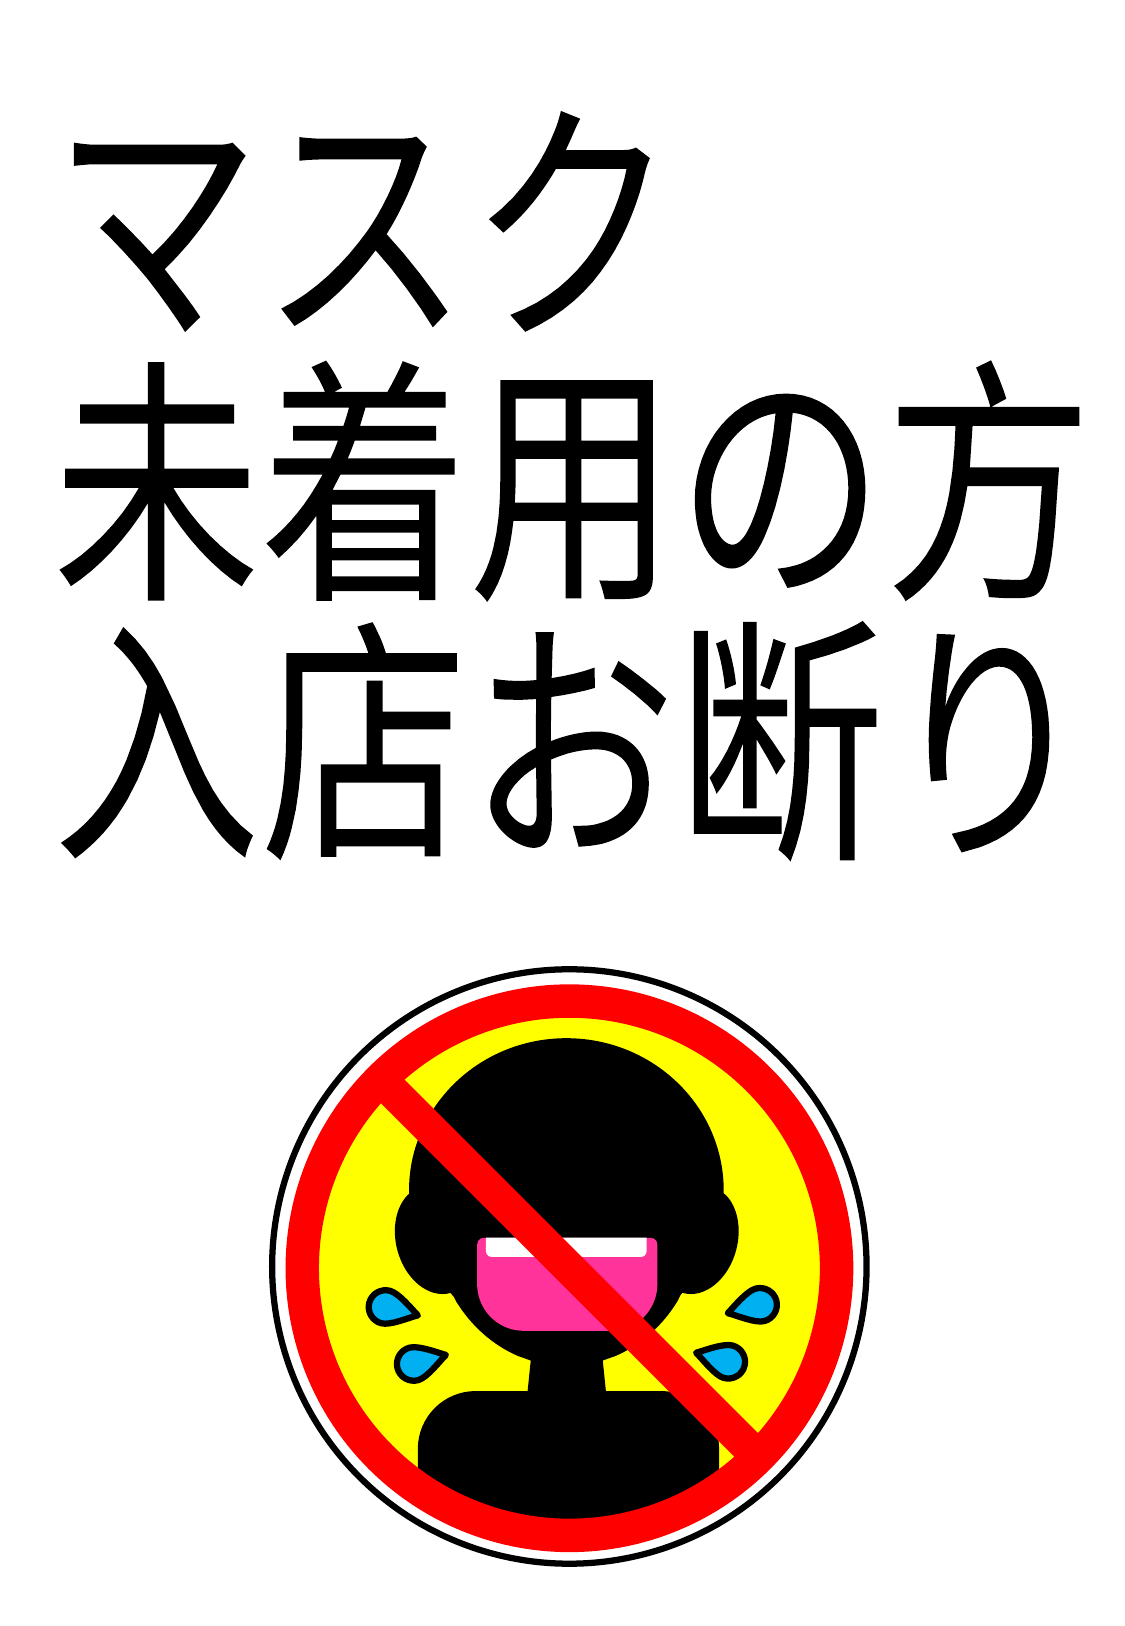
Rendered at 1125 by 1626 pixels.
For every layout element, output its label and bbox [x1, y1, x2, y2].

text_box [271, 969, 867, 1564]
